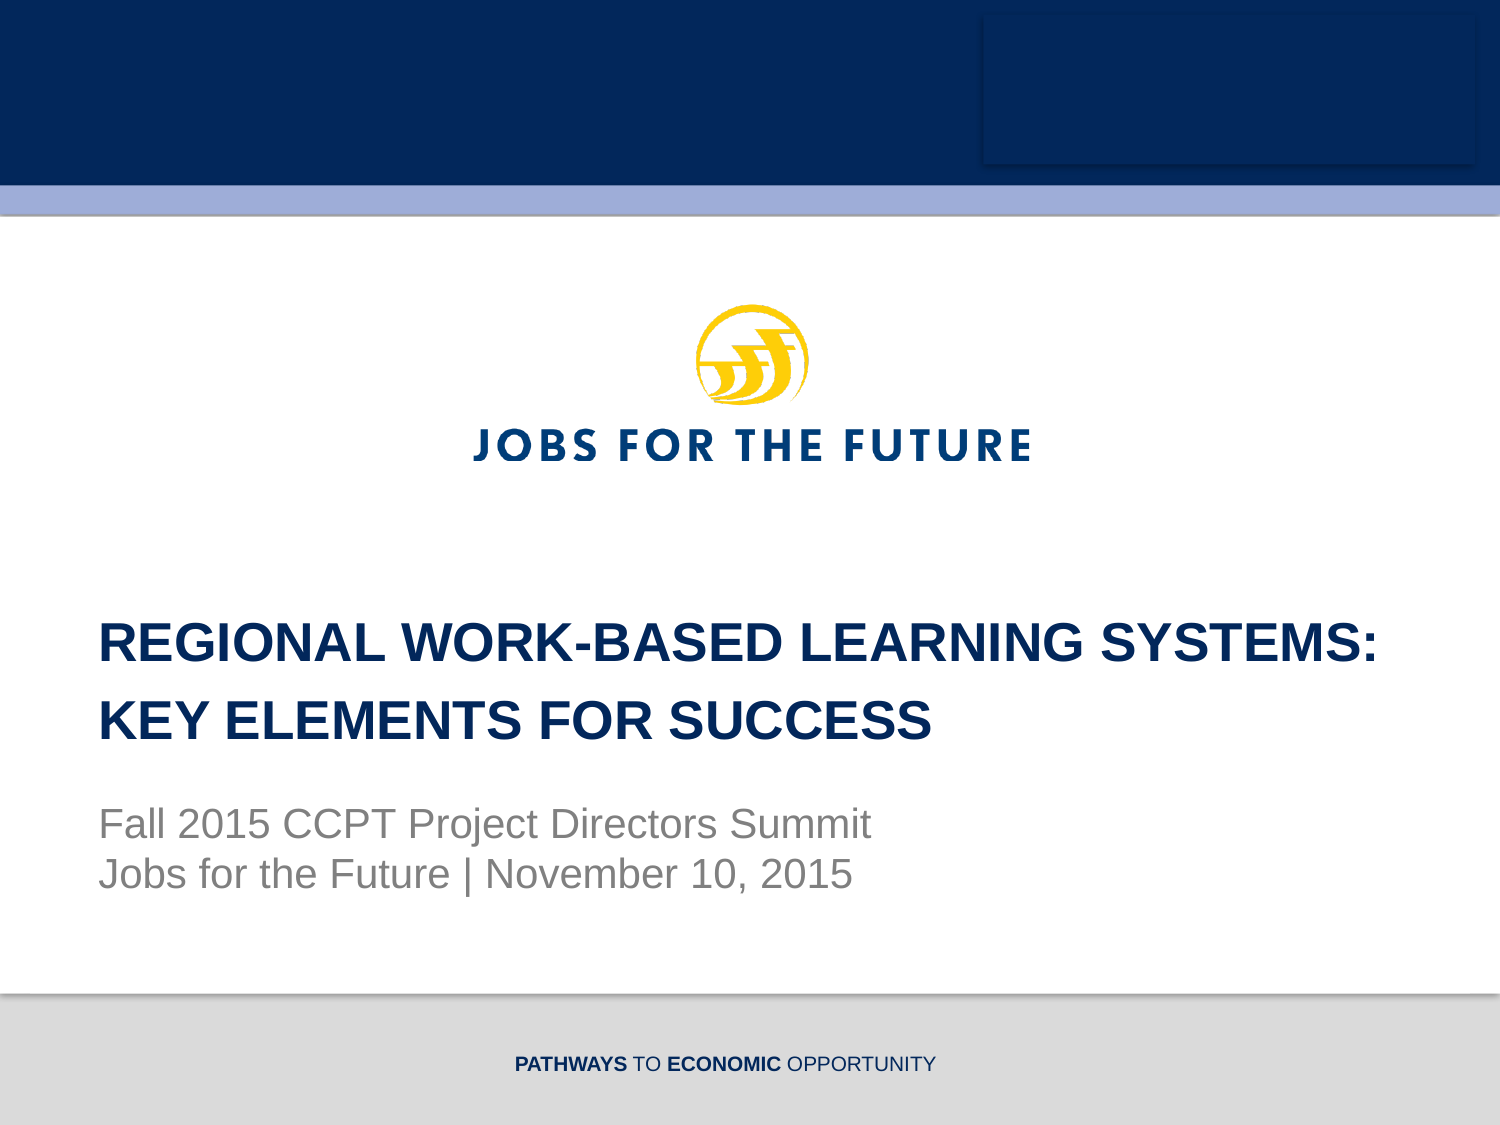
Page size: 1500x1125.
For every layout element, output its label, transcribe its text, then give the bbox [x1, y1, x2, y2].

title Fall 2015 CCPT Project Directors Summit Jobs for the Future | November 10, 2015 [83, 775, 1442, 906]
list Regional Work-Based Learning Systems: Key Elements for Success [83, 599, 1442, 775]
